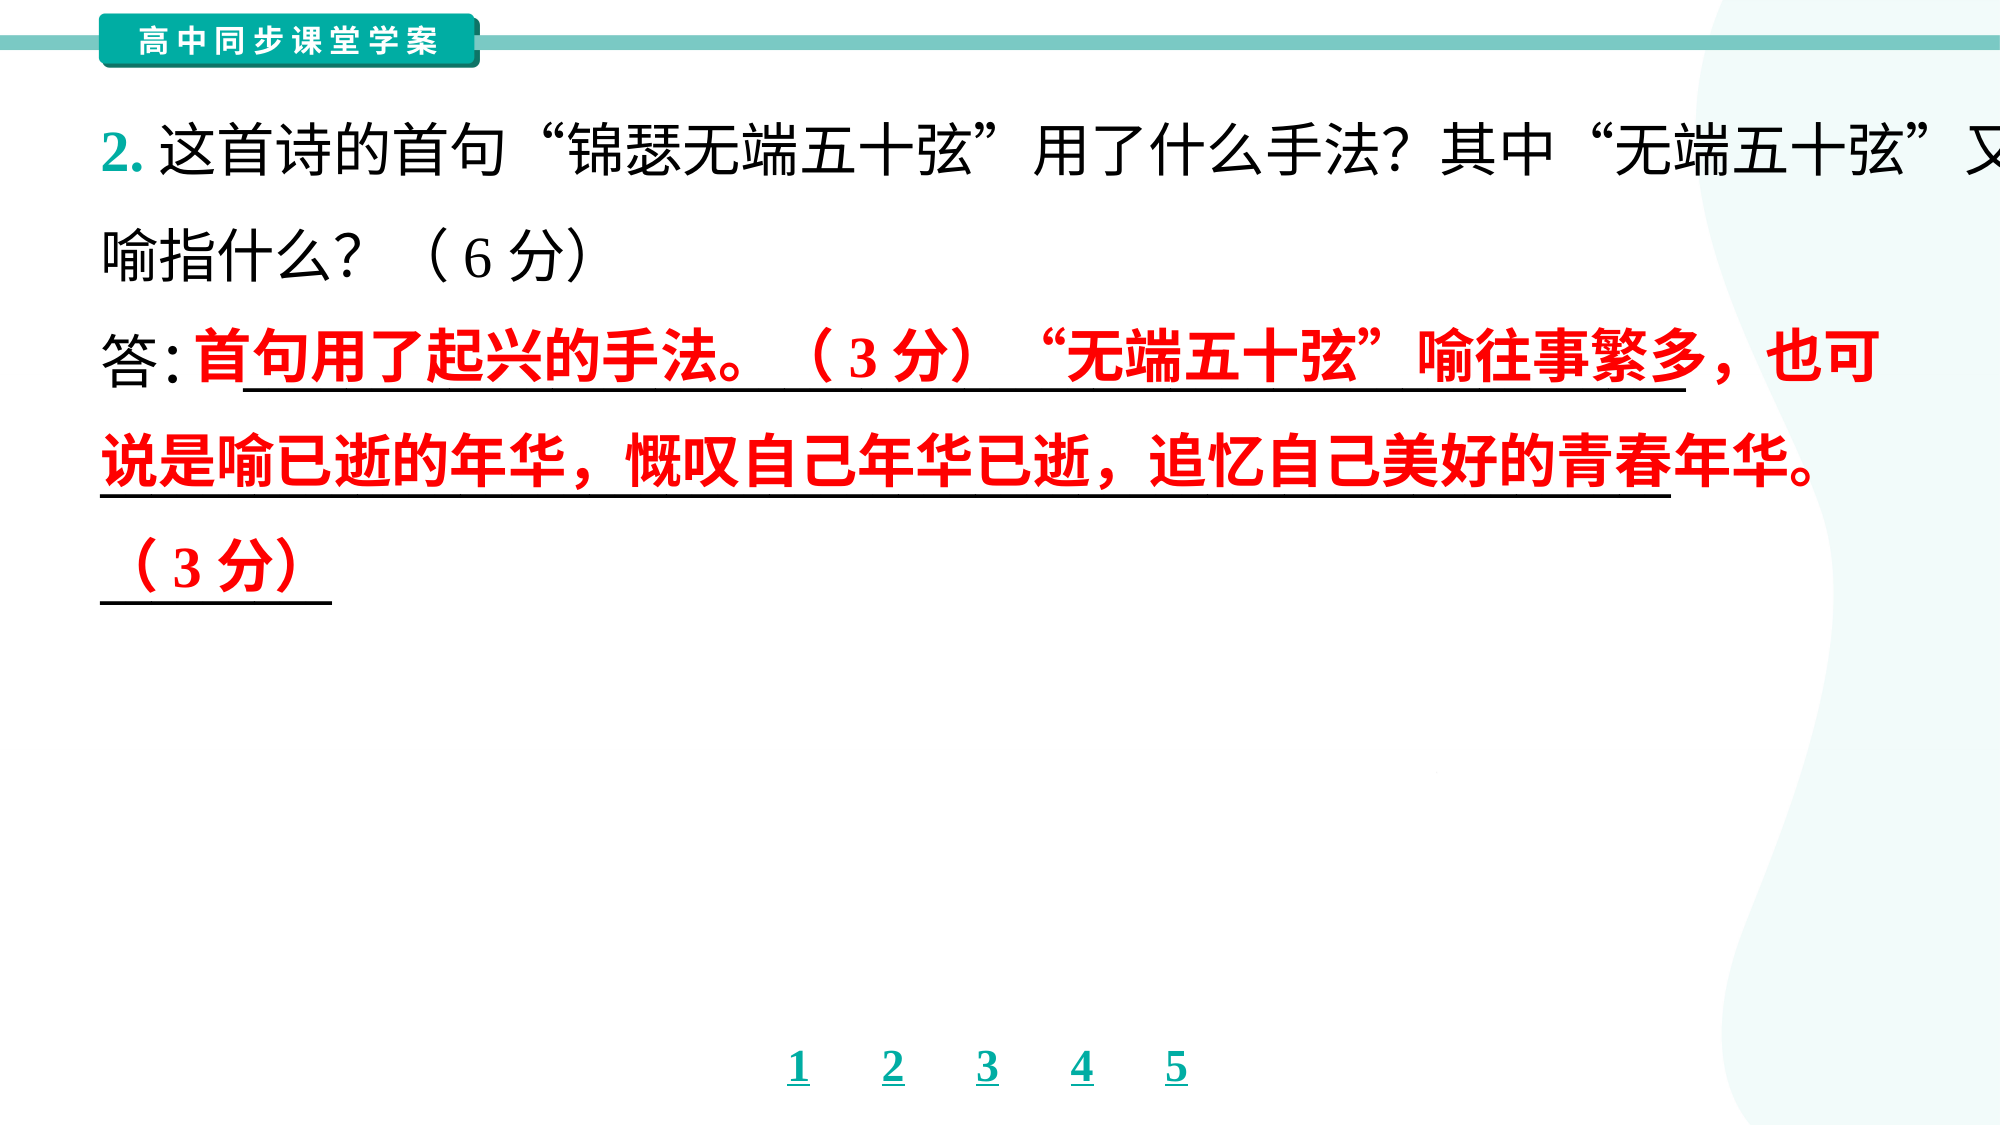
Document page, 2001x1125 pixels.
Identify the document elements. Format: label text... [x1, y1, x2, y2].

text_box 2.这首诗的首句“锦瑟无端五十弦”用了什么手法？其中“无端五十弦”又 喻指什么？（6分） 答： ________________________________________________________ _____________________________________________________________ _________ [100, 76, 1899, 284]
text_box 首句用了起兴的手法。（3分）“无端五十弦”喻往事繁多，也可说是喻已逝的年华，慨叹自己年华已逝，追忆自己美好的青春年华。（3分） [100, 284, 1899, 600]
text_box 2.这首诗的首句“锦瑟无端五十弦”用了什么手法？其中“无端五十弦”又 喻指什么？（6分） 答： ________________________________________________________ _____________________________________________________________ _________ [100, 600, 1899, 608]
picture [0, 0, 2000, 1125]
